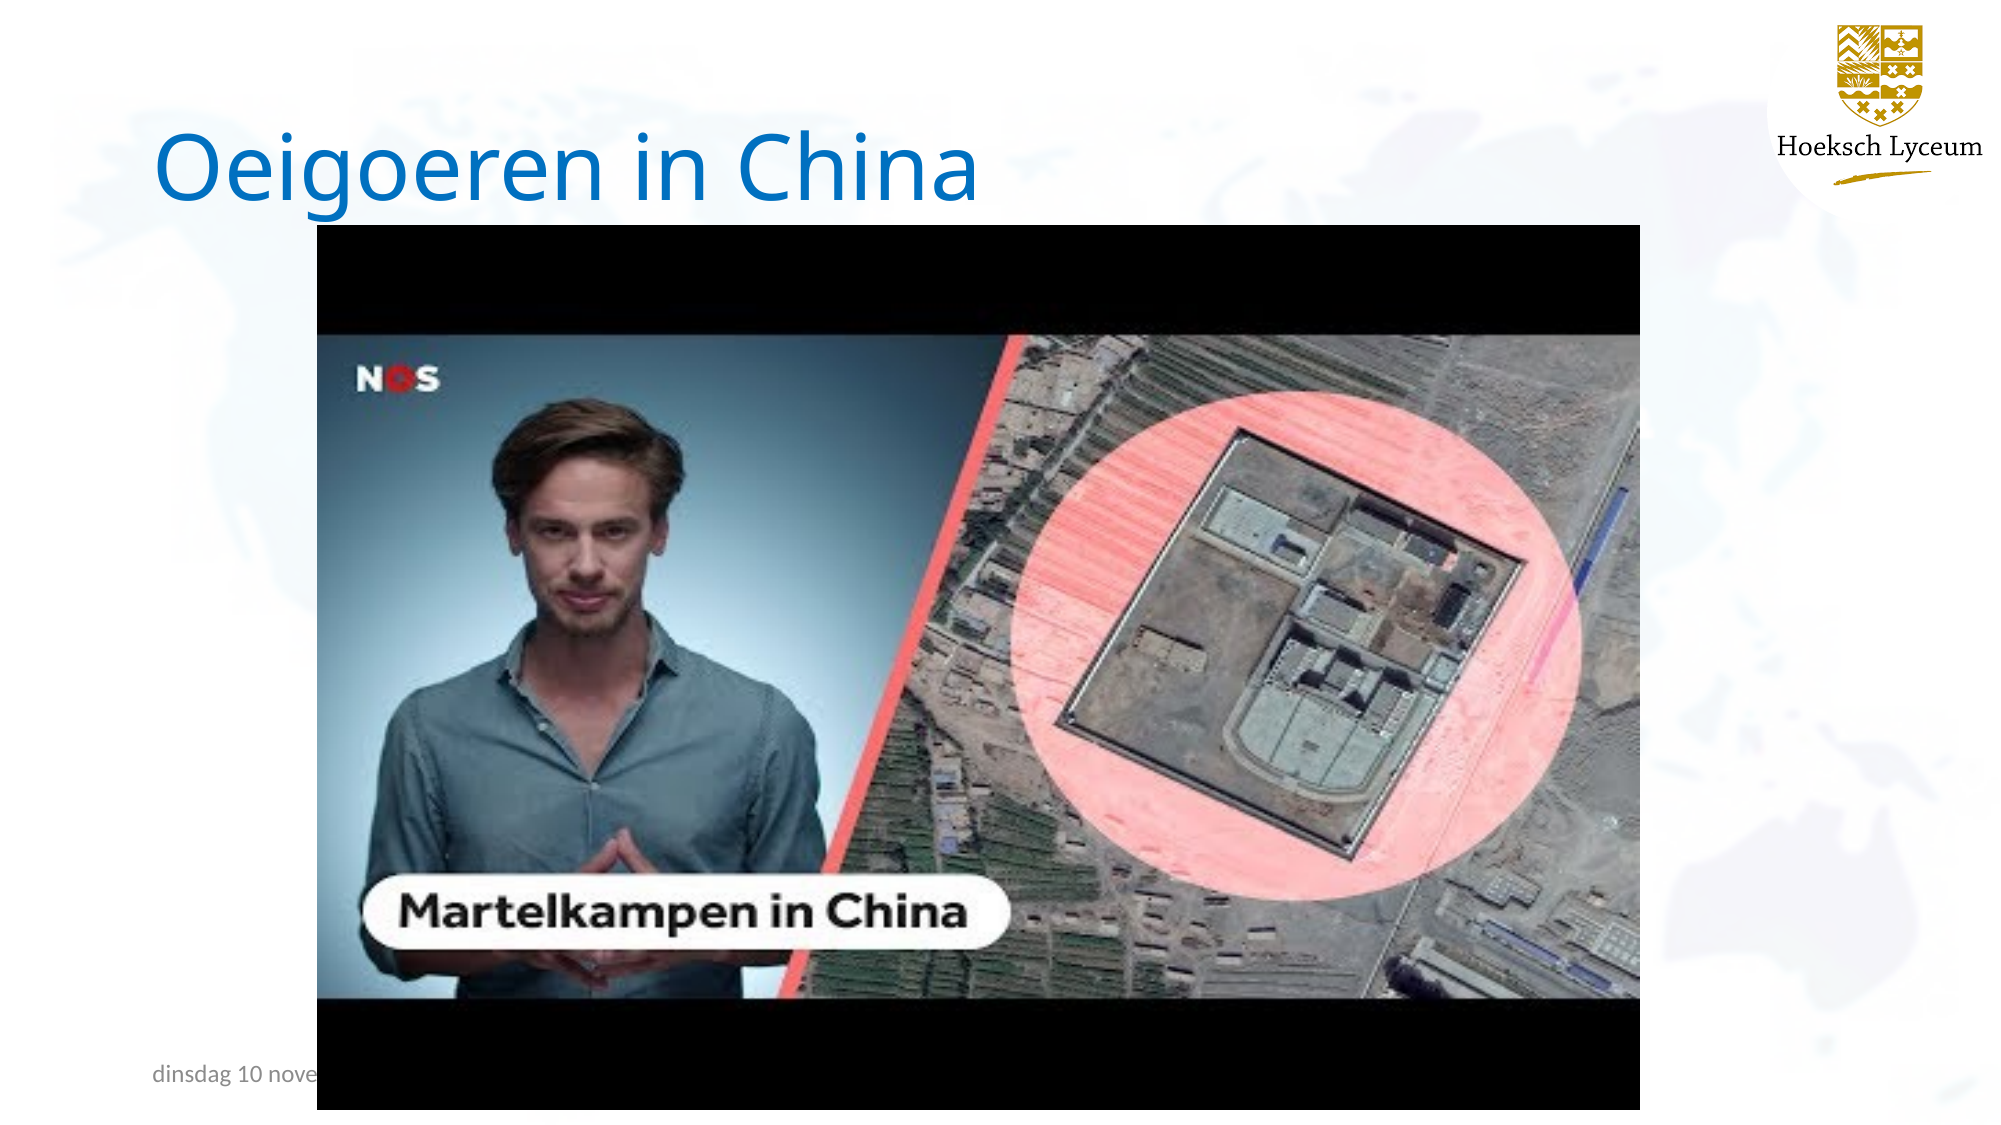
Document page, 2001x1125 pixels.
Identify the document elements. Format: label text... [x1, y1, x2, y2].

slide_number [137, 1042, 316, 1103]
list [316, 224, 1641, 1111]
picture [1767, 0, 1991, 225]
title Oeigoeren in China [137, 59, 1067, 281]
